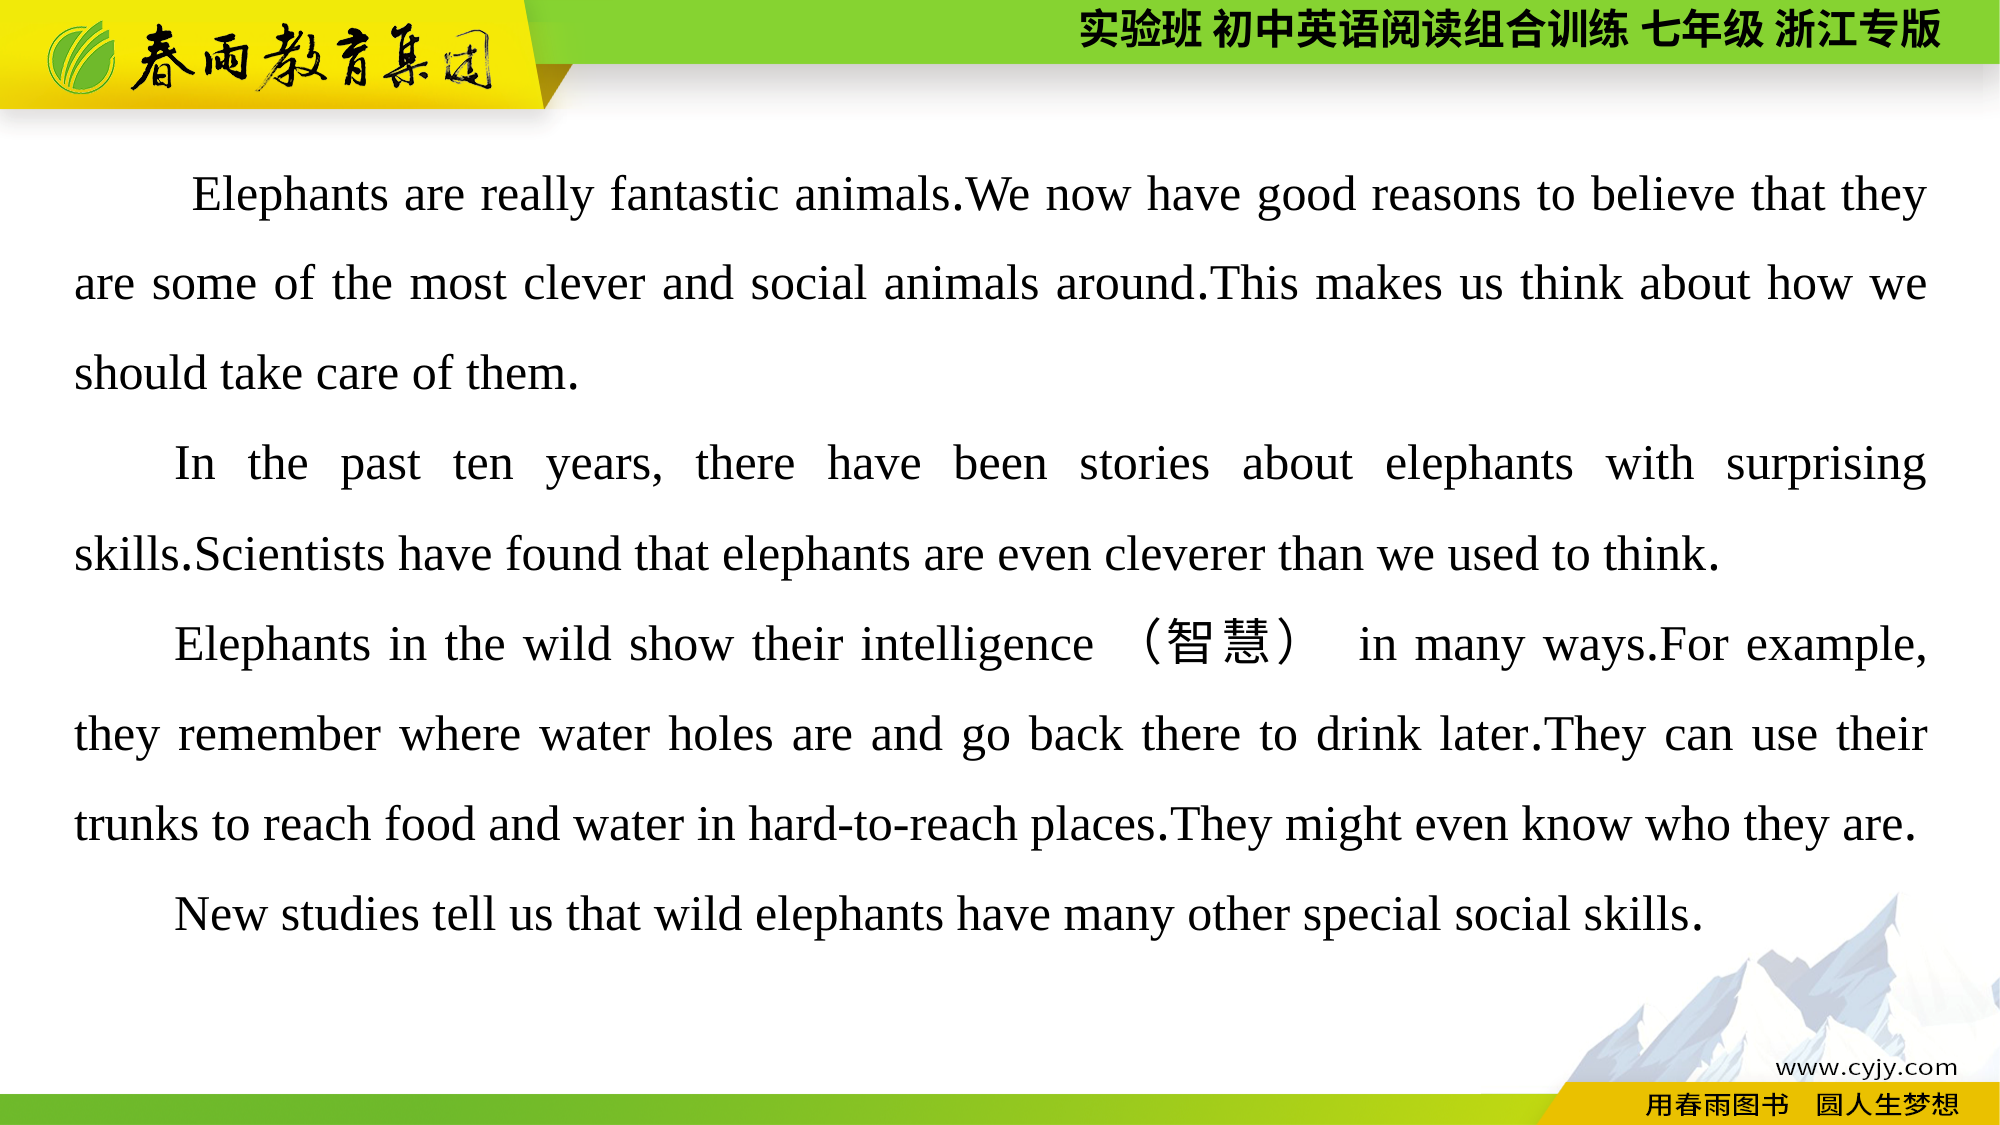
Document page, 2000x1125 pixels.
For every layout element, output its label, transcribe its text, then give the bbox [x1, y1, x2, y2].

picture [0, 0, 2000, 1125]
list Elephants are really fantastic animals.We now have good reasons to believe that they are some of the most clever and social animals around.This makes us think about how we should take care of them. In the past ten years, there have been stories about elephants with surprising skills.Scientists have found that elephants are even cleverer than we used to think. Elephants in the wild show their intelligence（智慧） in many ways.For example, they remember where water holes are and go back there to drink later.They can use their trunks to reach food and water in hard-to-reach places.They might even know who they are. New studies tell us that wild elephants have many other special social skills. [59, 122, 1944, 1035]
